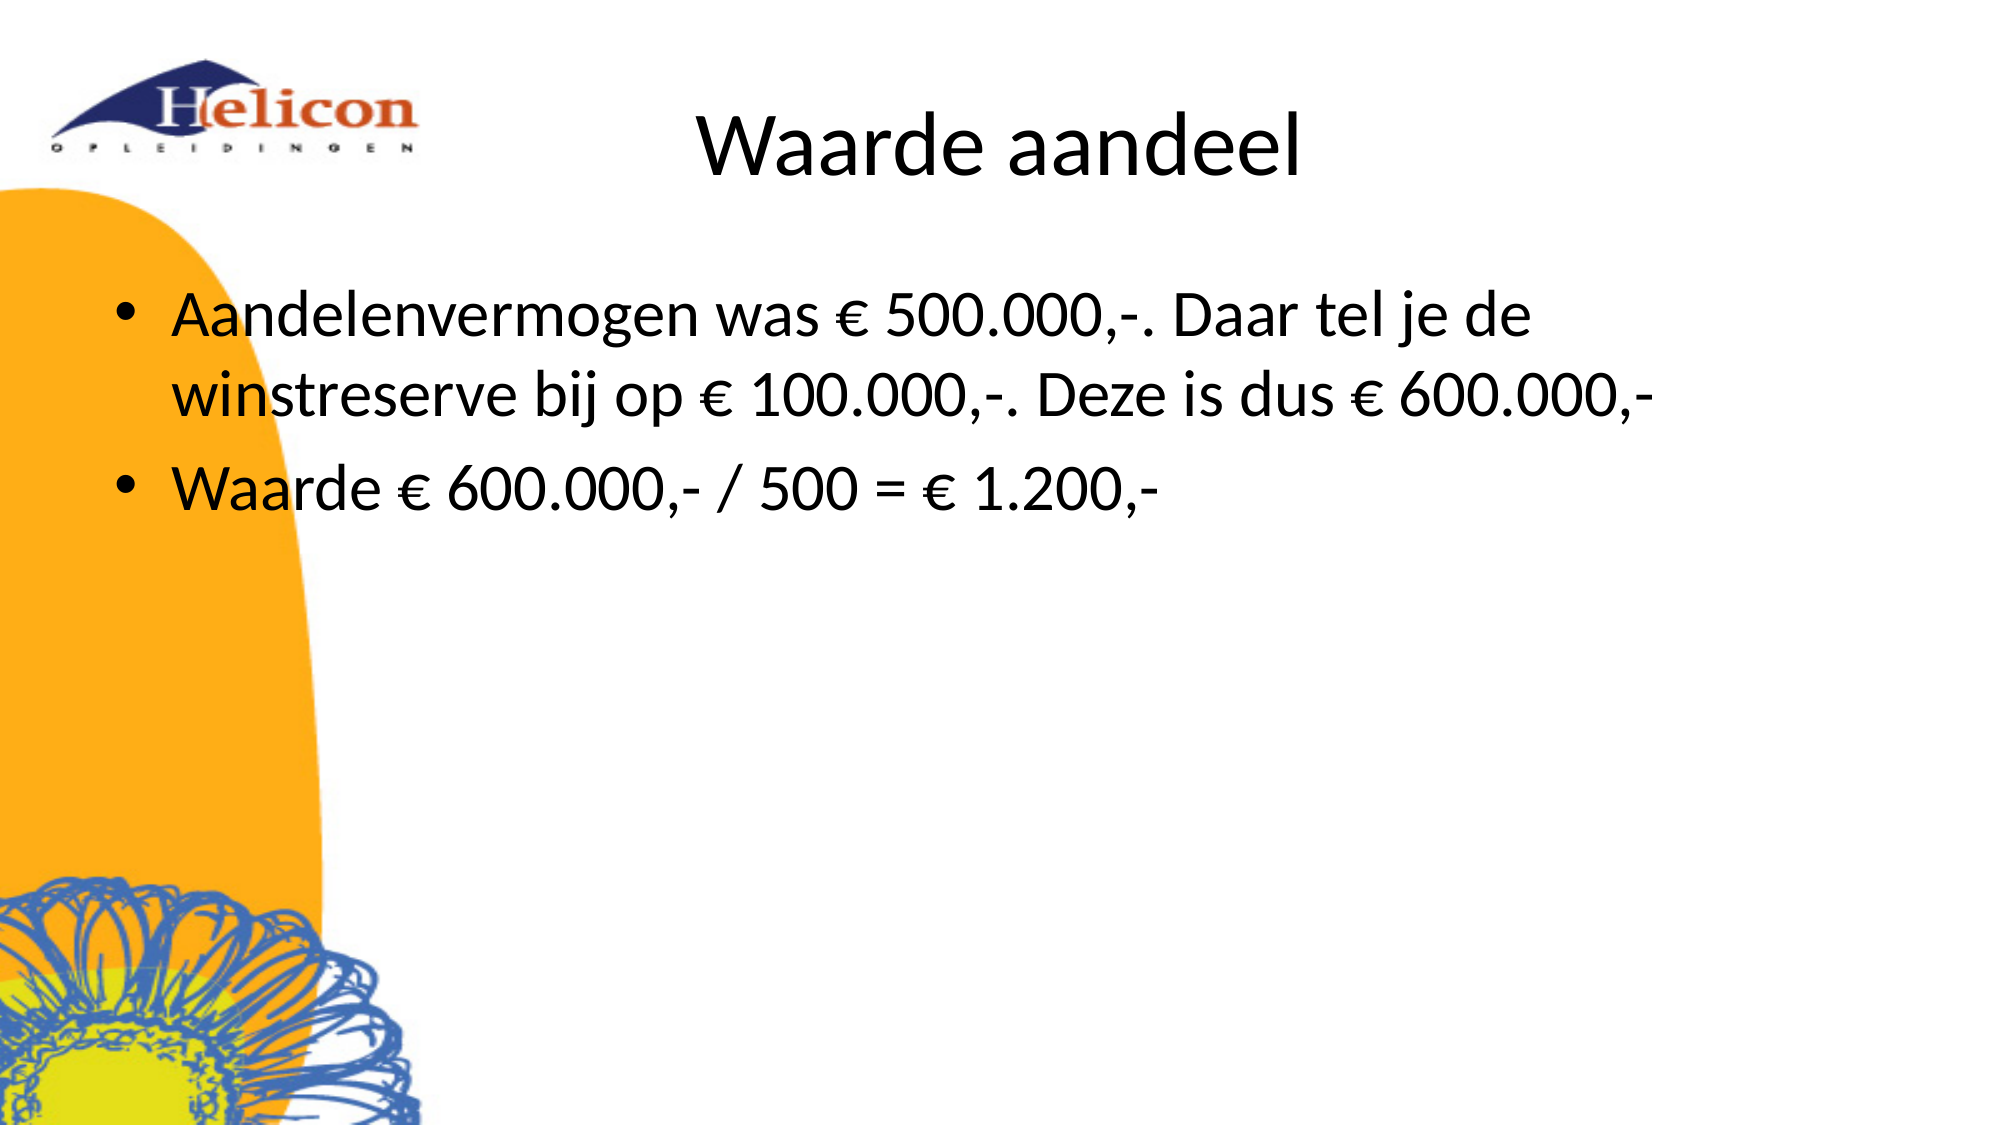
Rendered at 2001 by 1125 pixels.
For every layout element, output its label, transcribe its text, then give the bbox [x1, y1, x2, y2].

title Waarde aandeel [99, 45, 1900, 233]
list Aandelenvermogen was € 500.000,-. Daar tel je de winstreserve bij op € 100.000,-. Deze is dus € 600.000,- Waarde € 600.000,- / 500 = € 1.200,- [99, 262, 1900, 1005]
picture [0, 0, 2001, 1125]
